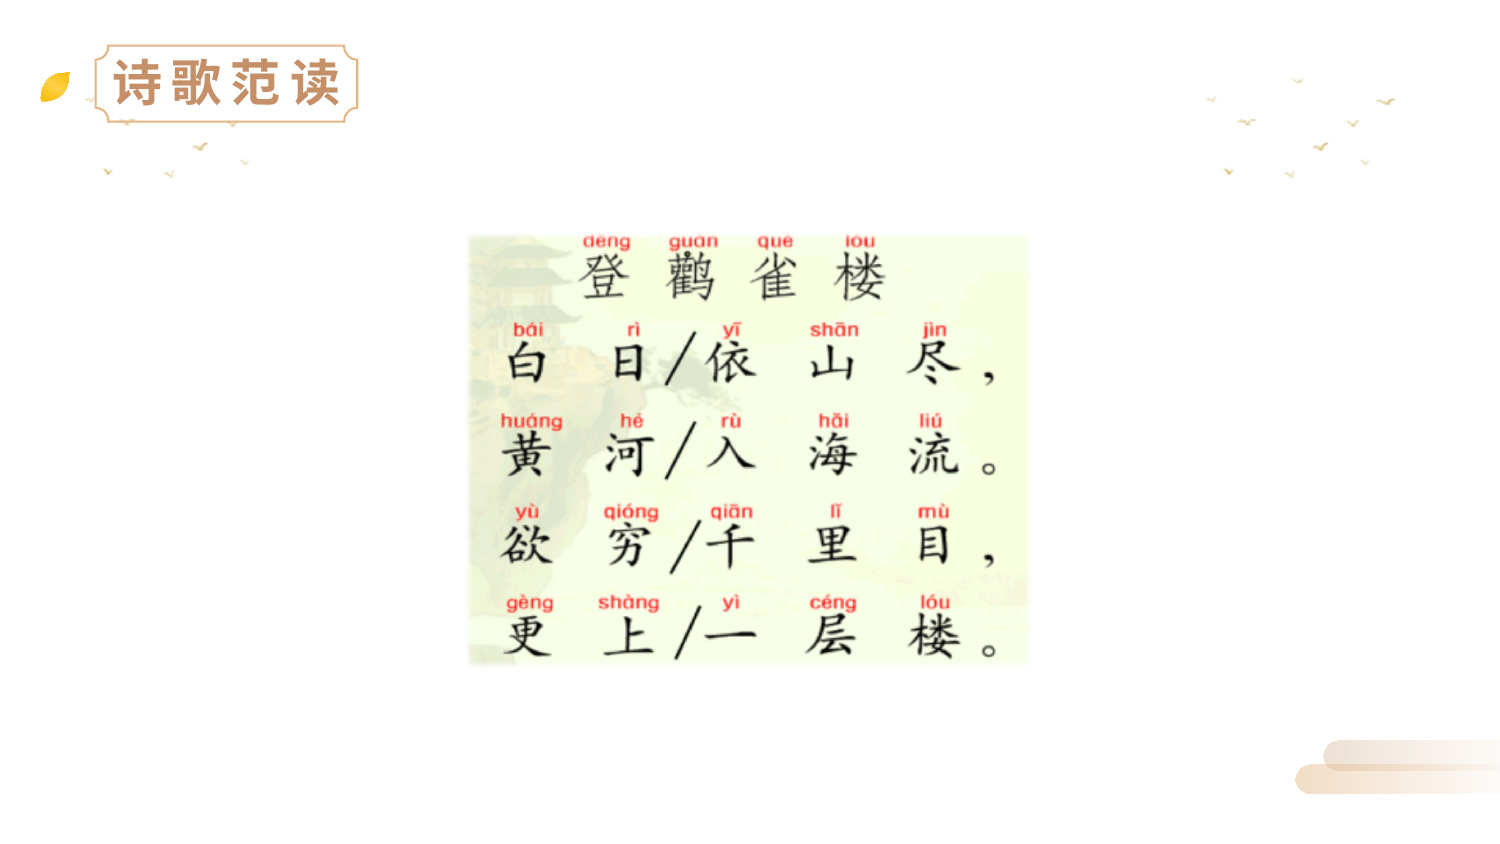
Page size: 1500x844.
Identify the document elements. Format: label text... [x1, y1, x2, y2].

picture [464, 231, 1033, 669]
text_box 诗歌范读 [112, 51, 341, 112]
